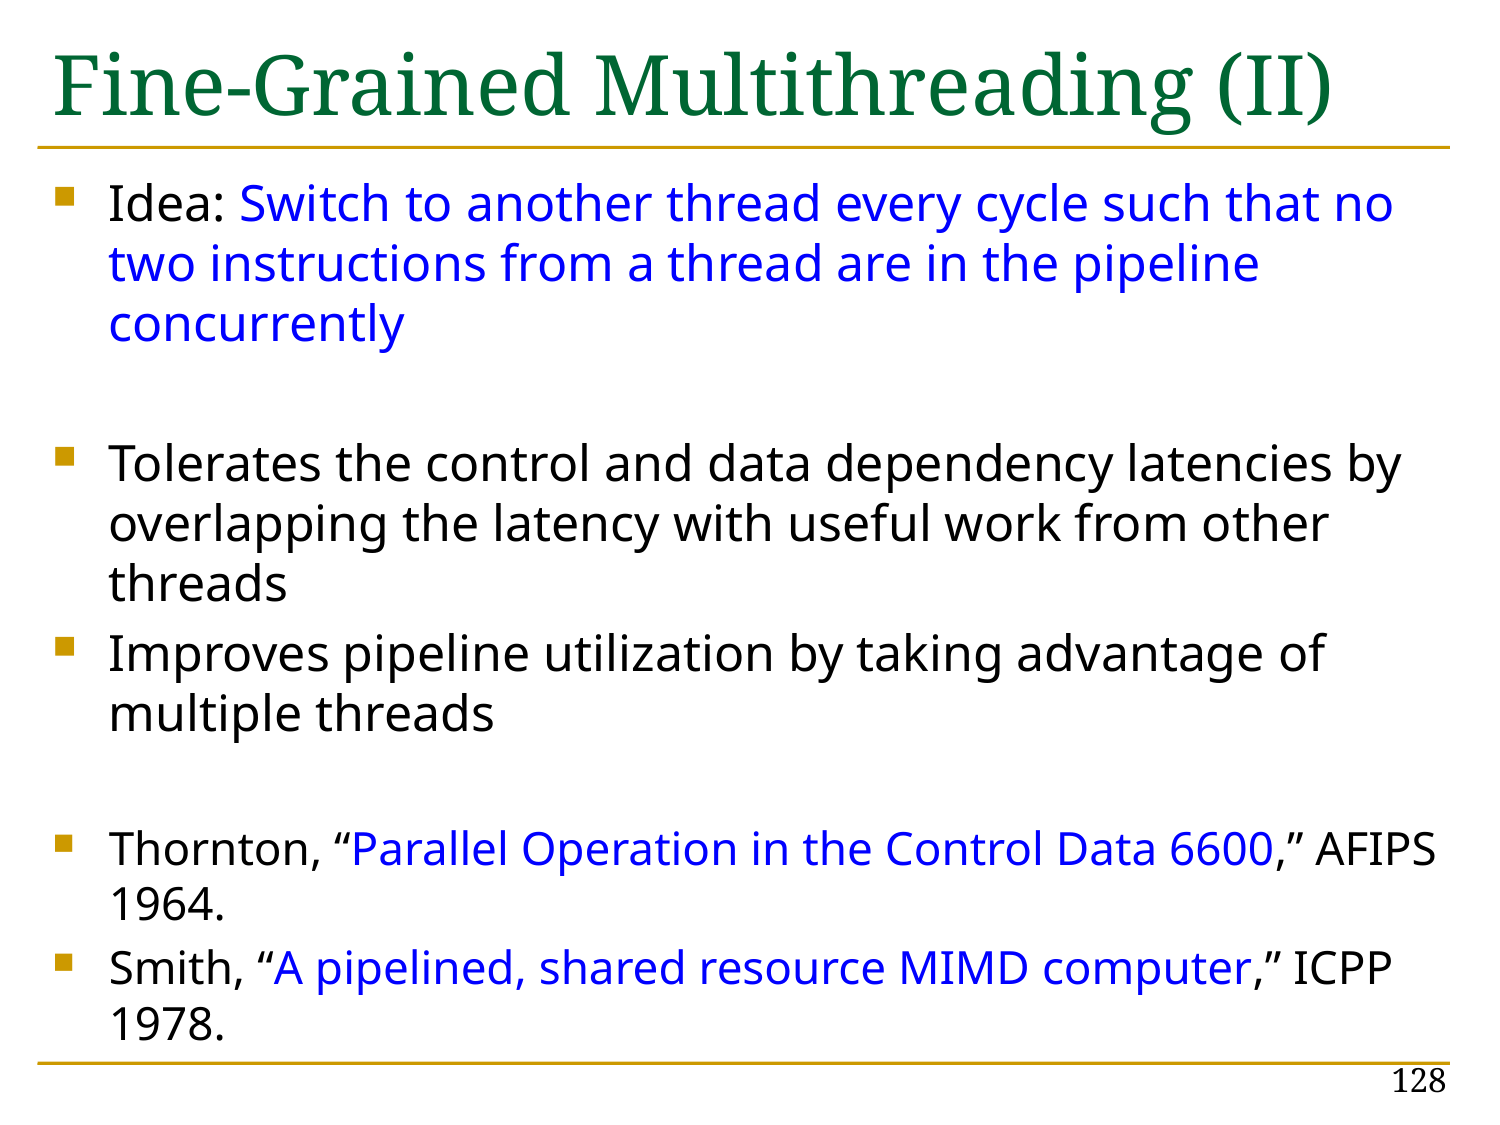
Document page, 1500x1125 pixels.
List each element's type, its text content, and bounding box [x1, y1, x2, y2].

list Idea: Switch to another thread every cycle such that no two instructions from a thread are in the pipeline concurrently Tolerates the control and data dependency latencies by overlapping the latency with useful work from other threads Improves pipeline utilization by taking advantage of multiple threads Thornton, “Parallel Operation in the Control Data 6600,” AFIPS 1964. Smith, “A pipelined, shared resource MIMD computer,” ICPP 1978. [37, 163, 1488, 1016]
slide_number 128 [1111, 1036, 1462, 1112]
title Fine-Grained Multithreading (II) [37, 24, 1450, 163]
